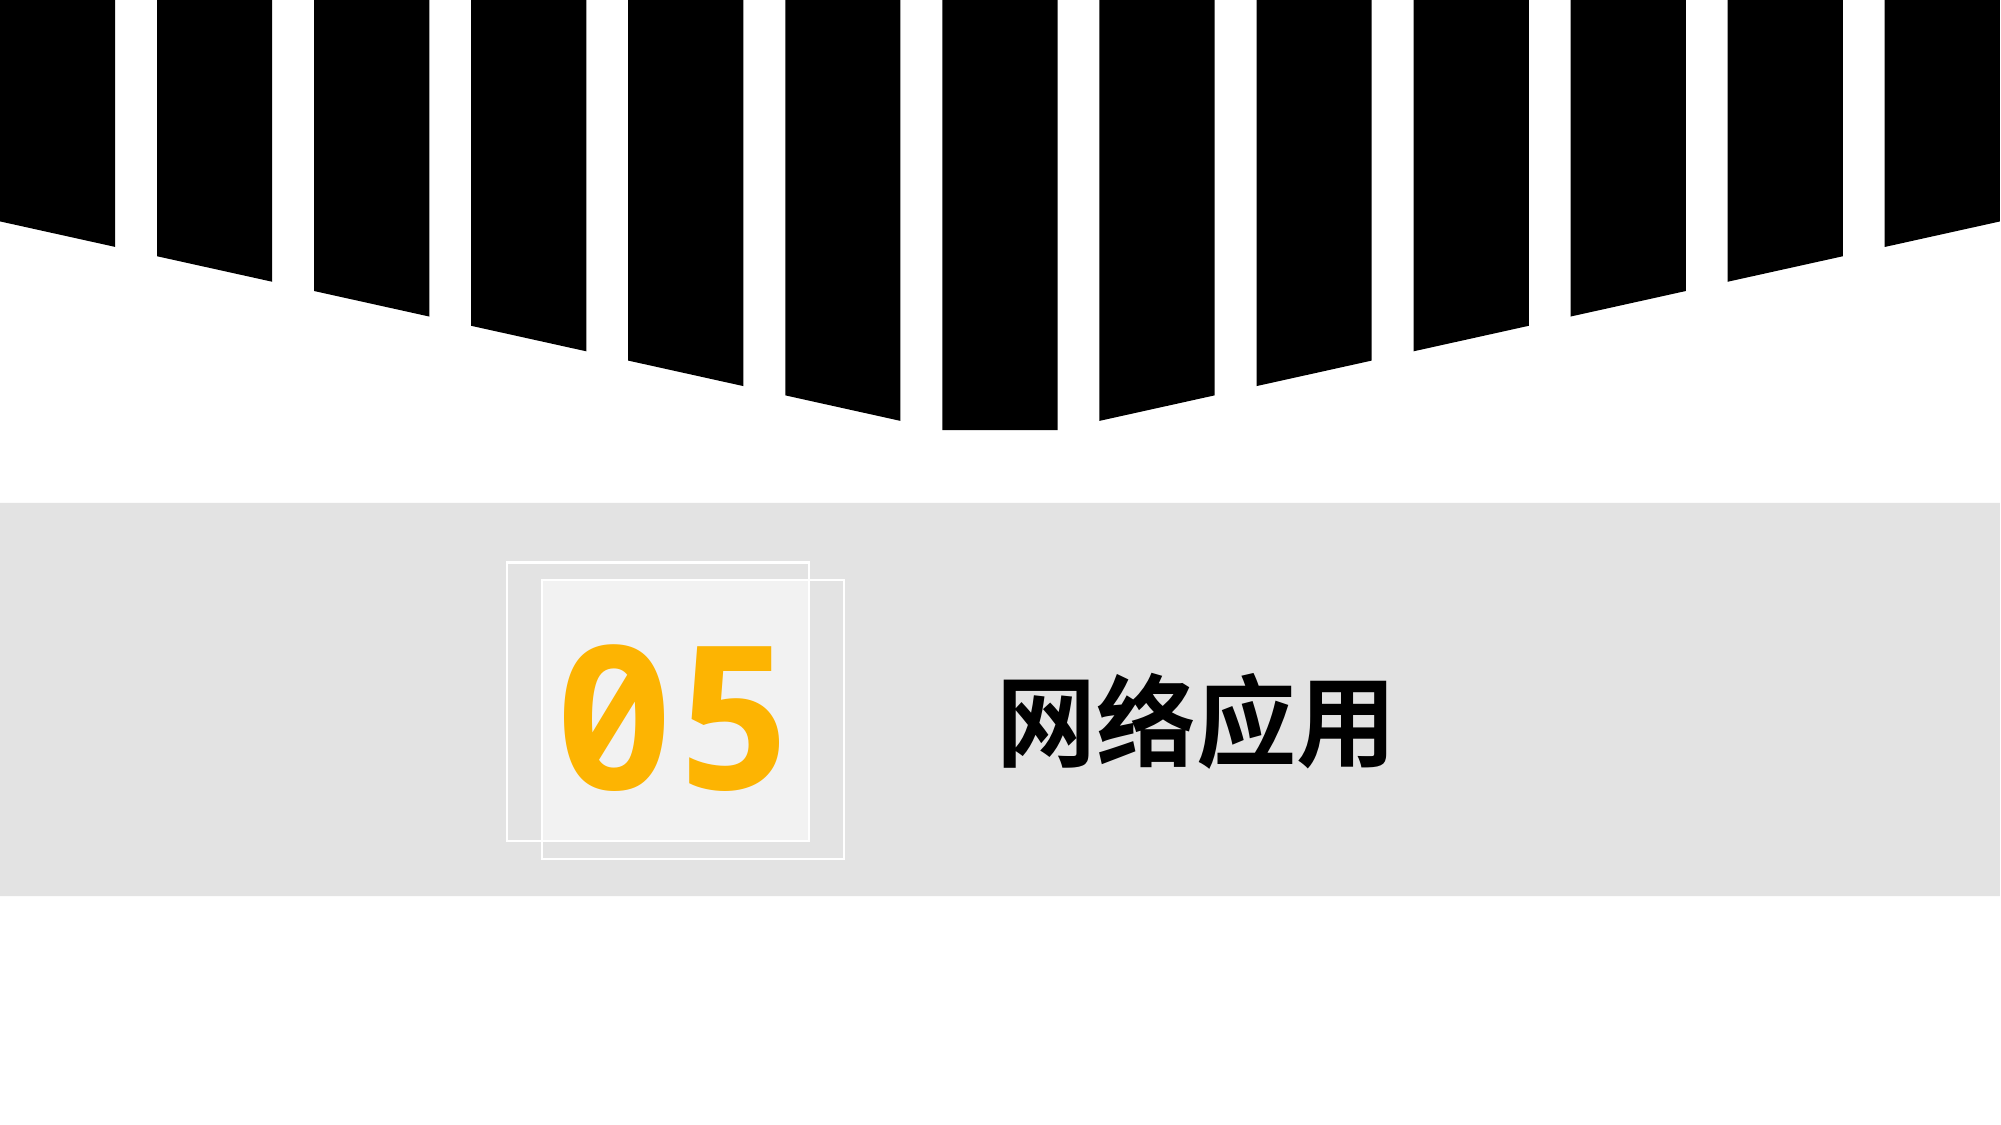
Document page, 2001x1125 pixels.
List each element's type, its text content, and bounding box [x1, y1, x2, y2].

text_box 网络应用 [981, 651, 1412, 787]
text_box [506, 562, 845, 860]
